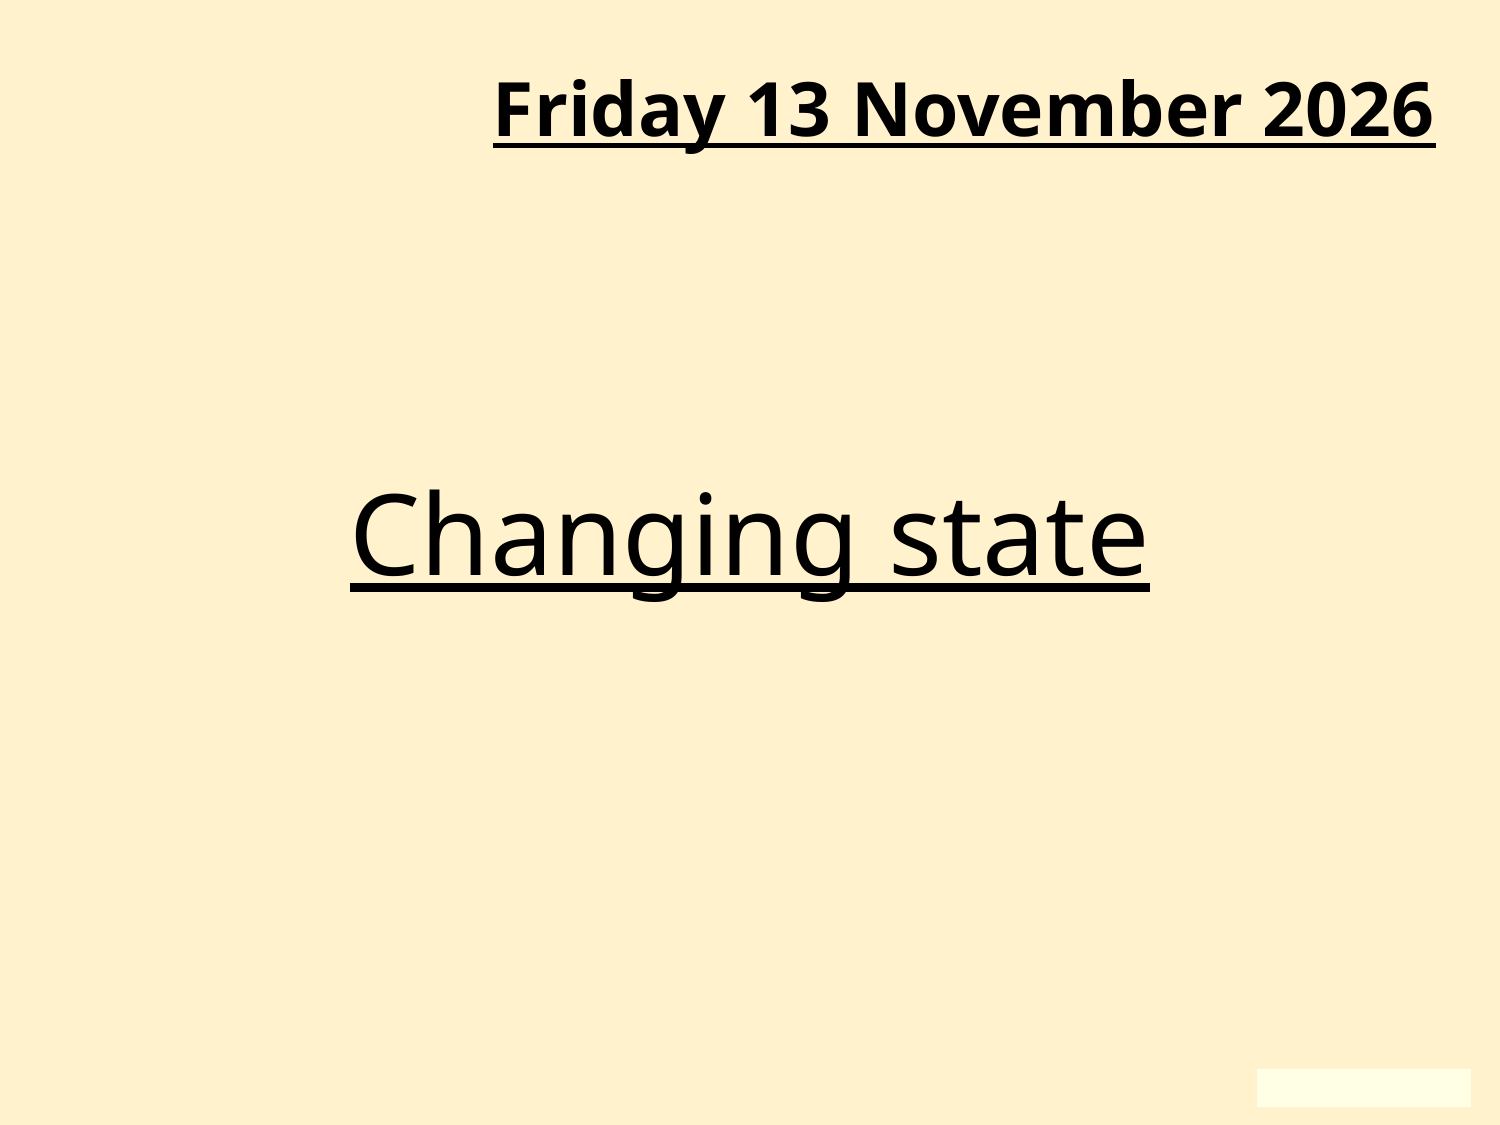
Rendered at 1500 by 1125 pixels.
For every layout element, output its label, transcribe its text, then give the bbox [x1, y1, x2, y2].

title Changing state [187, 361, 1313, 611]
text_box Tuesday, 29 September 2020 [478, 54, 1500, 172]
text_box [1257, 1069, 1471, 1107]
